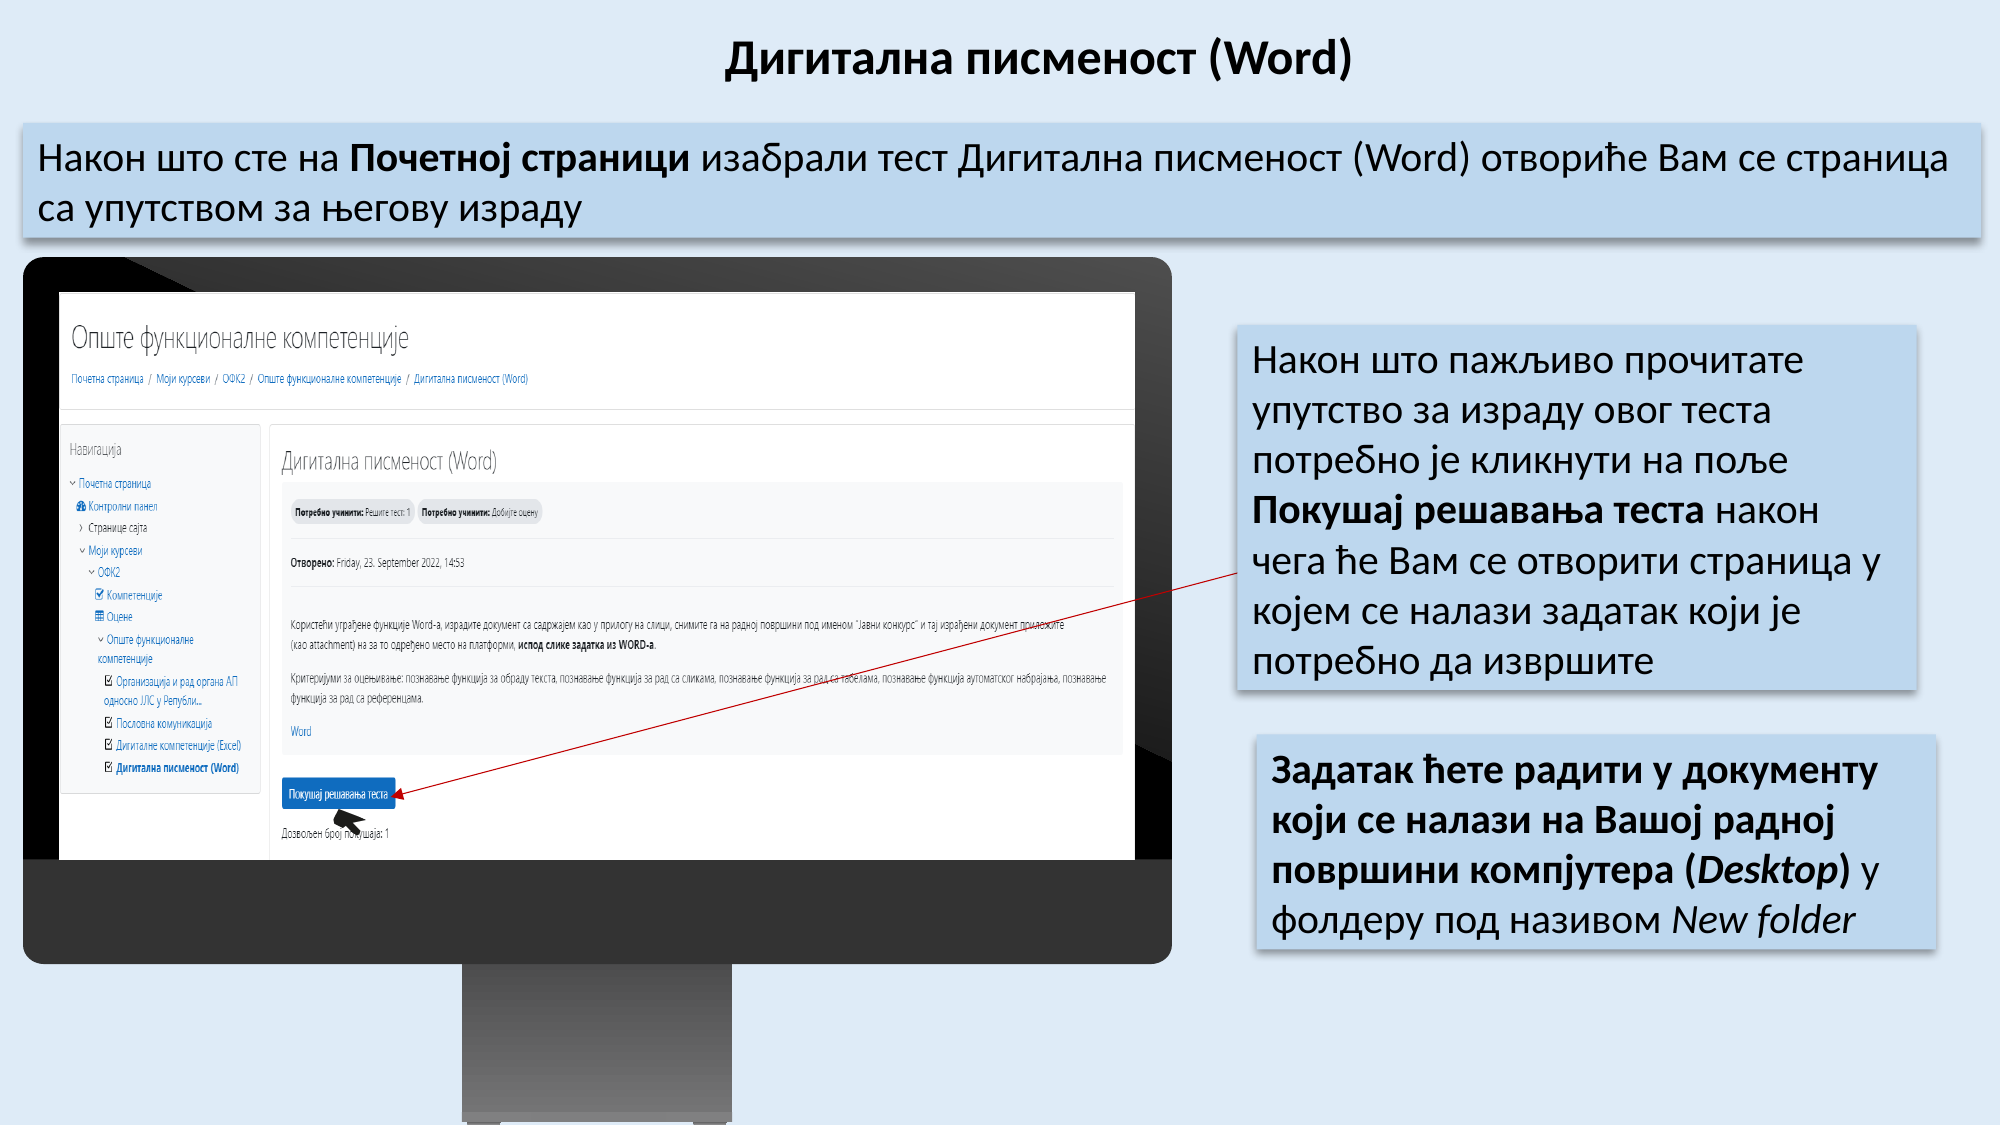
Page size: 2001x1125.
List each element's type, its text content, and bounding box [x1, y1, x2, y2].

text_box Након што пажљиво прочитате упутство за израду овог теста потребно је кликнути на поље Покушај решавања теста након чега ће Вам се отворити страница у којем се налази задатак који је потребно да извршите [1237, 324, 1917, 690]
text_box Дигитална писменост (Word) [710, 13, 1399, 93]
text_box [22, 257, 1172, 1125]
text_box Задатак ћете радити у документу који се налази на Вашој радној површини компјутера (Desktop) у фолдеру под називом New folder [1256, 734, 1936, 950]
text_box Након што сте на Почетној страници изабрали тест Дигитална писменост (Word) отвориће Вам се страница са упутством за његову израду [23, 122, 1982, 238]
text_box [390, 557, 1298, 797]
